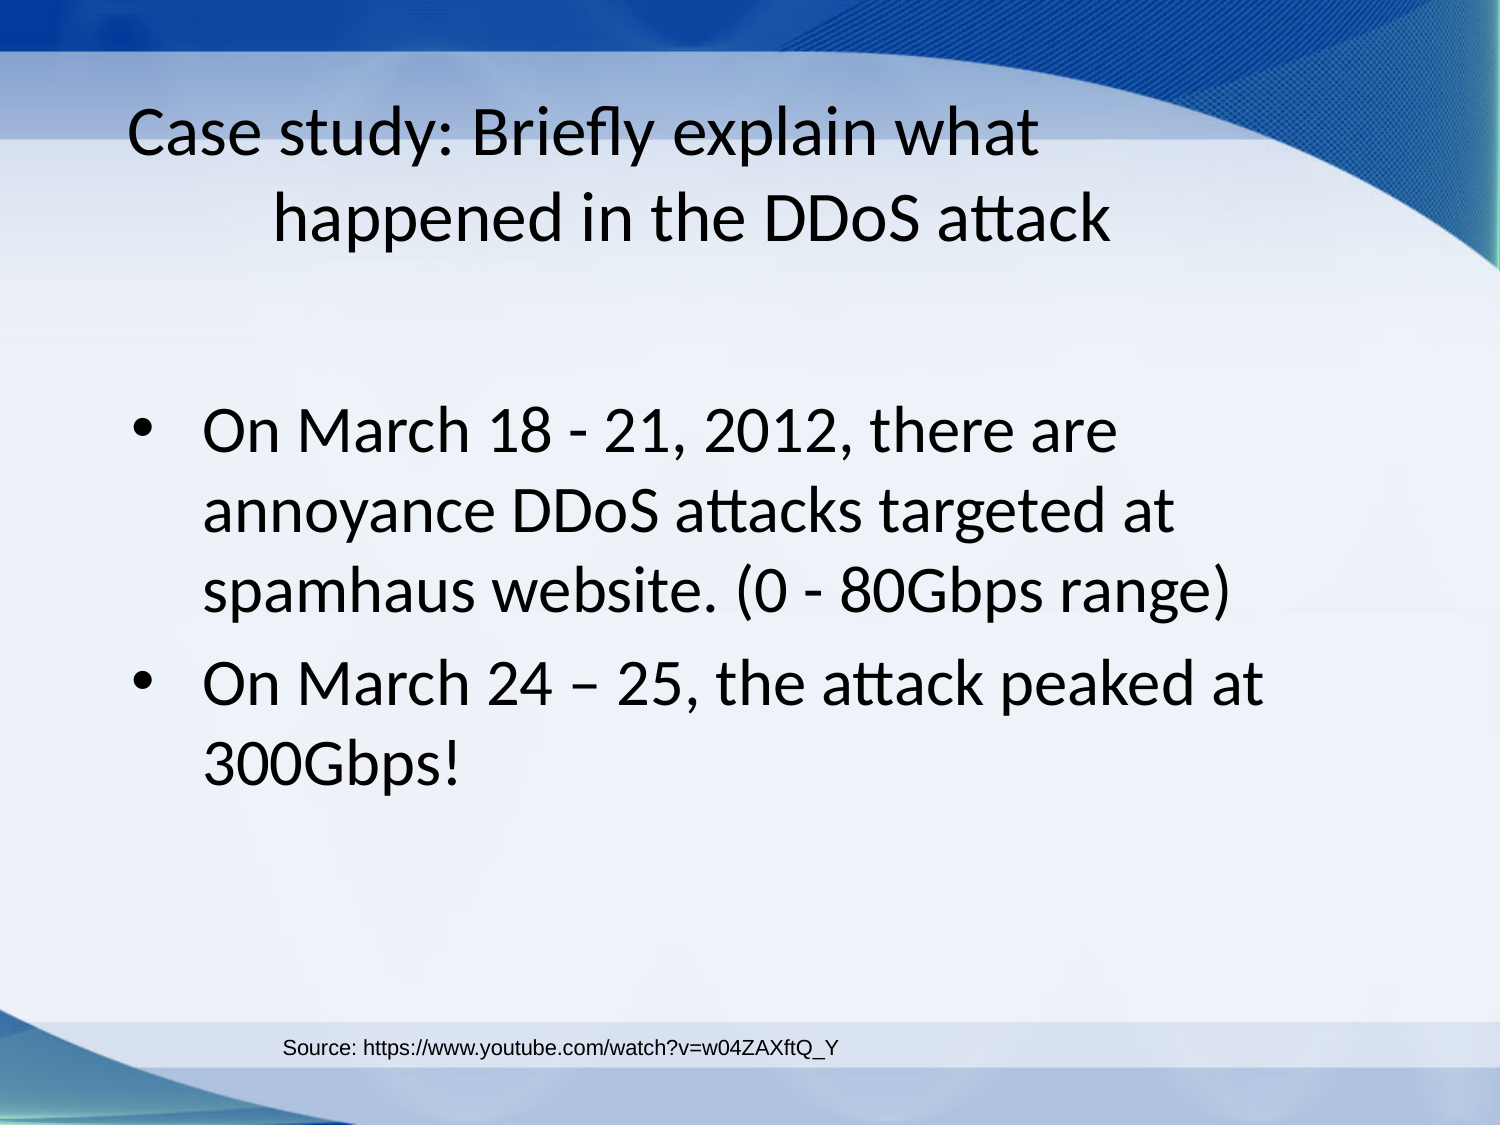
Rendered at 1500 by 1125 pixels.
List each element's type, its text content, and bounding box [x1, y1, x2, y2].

text_box Source: https://www.youtube.com/watch?v=w04ZAXftQ_Y [267, 1025, 1233, 1067]
title Case study: Briefly explain what happened in the DDoS attack [112, 76, 1388, 264]
list On March 18 - 21, 2012, there are annoyance DDoS attacks targeted at spamhaus website. (0 - 80Gbps range) On March 24 – 25, the attack peaked at 300Gbps! [112, 378, 1388, 900]
picture [0, 0, 1500, 1125]
